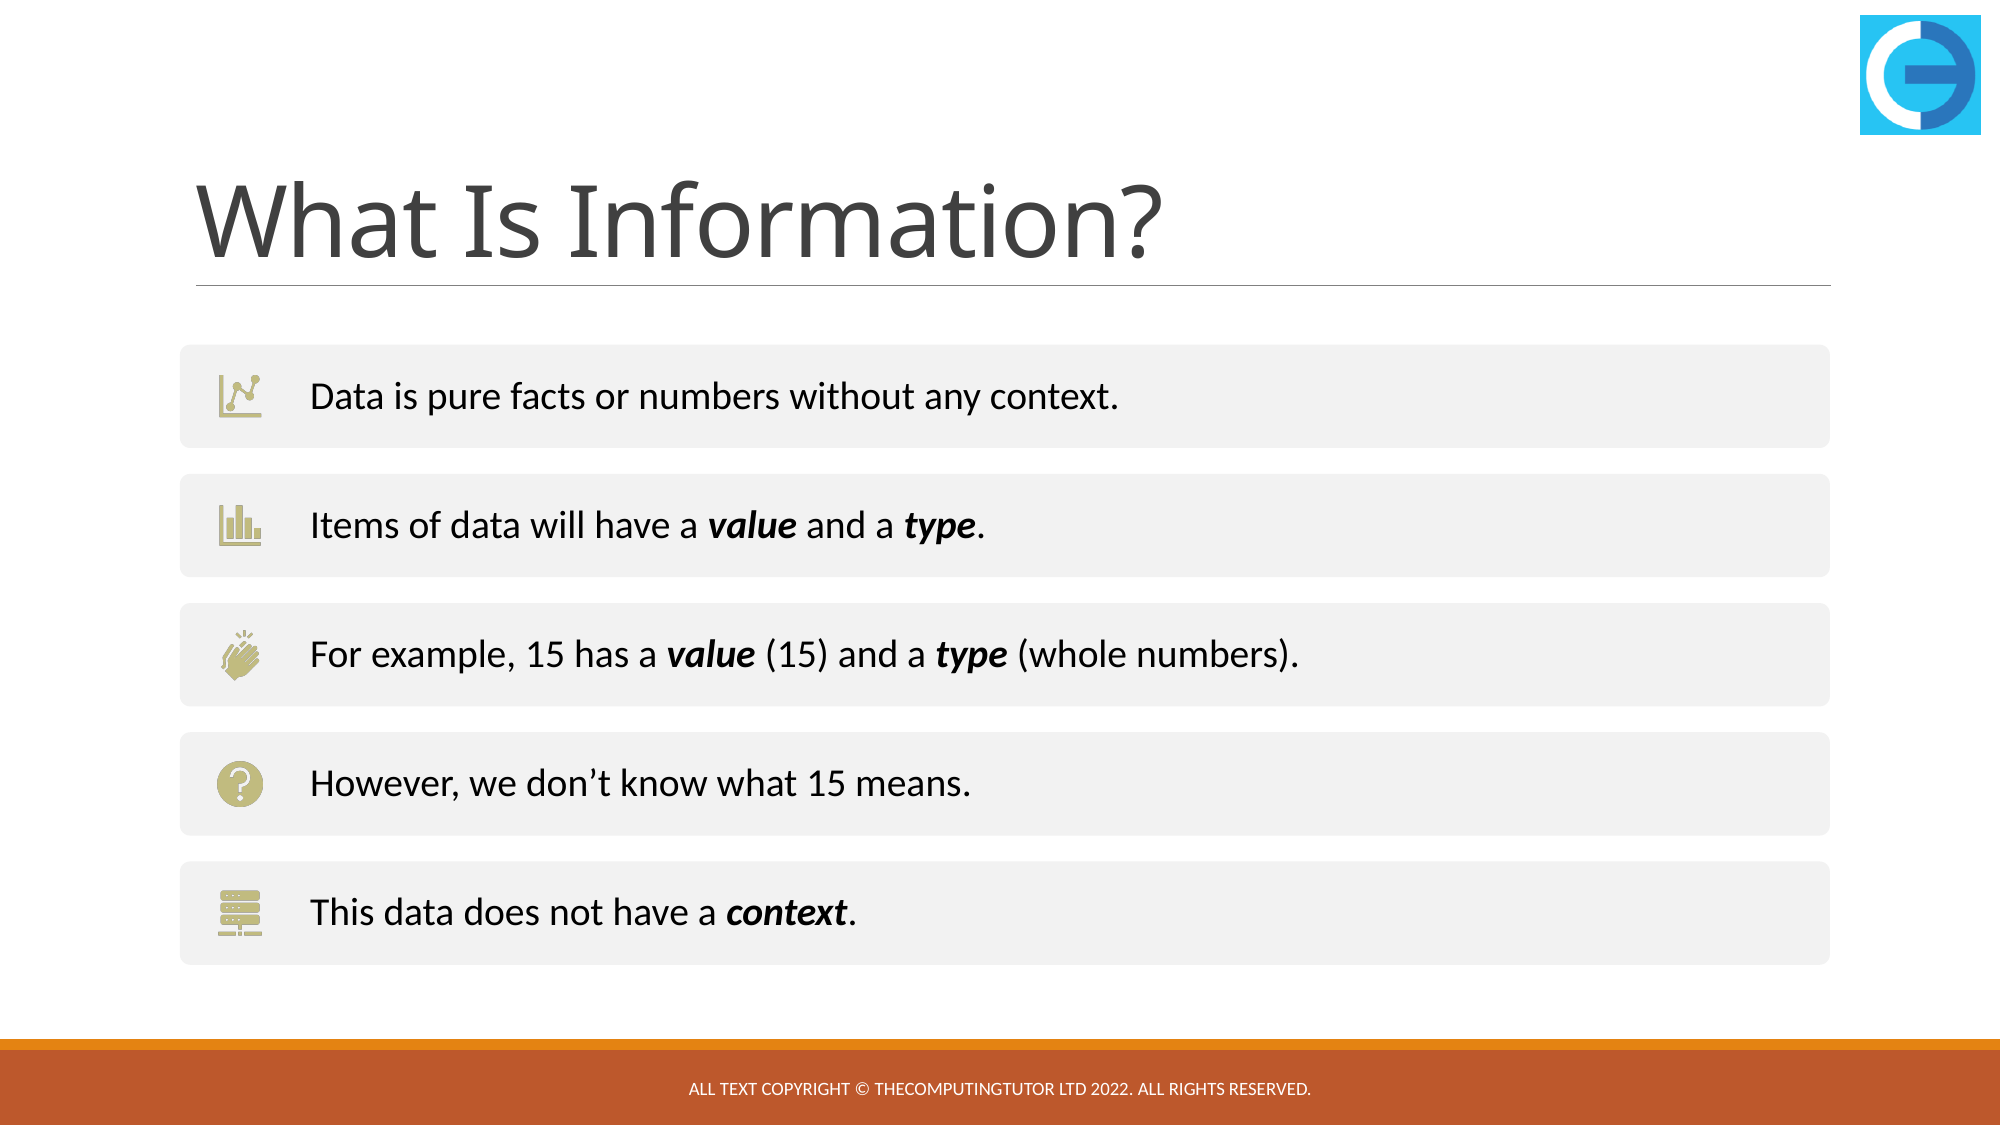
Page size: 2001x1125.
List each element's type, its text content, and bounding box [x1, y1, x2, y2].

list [179, 343, 1831, 966]
picture [1860, 15, 1981, 135]
footer All text copyright © TheComputingTutor Ltd 2022. All rights Reserved. [604, 1059, 1396, 1120]
title What Is Information? [180, 47, 1830, 285]
